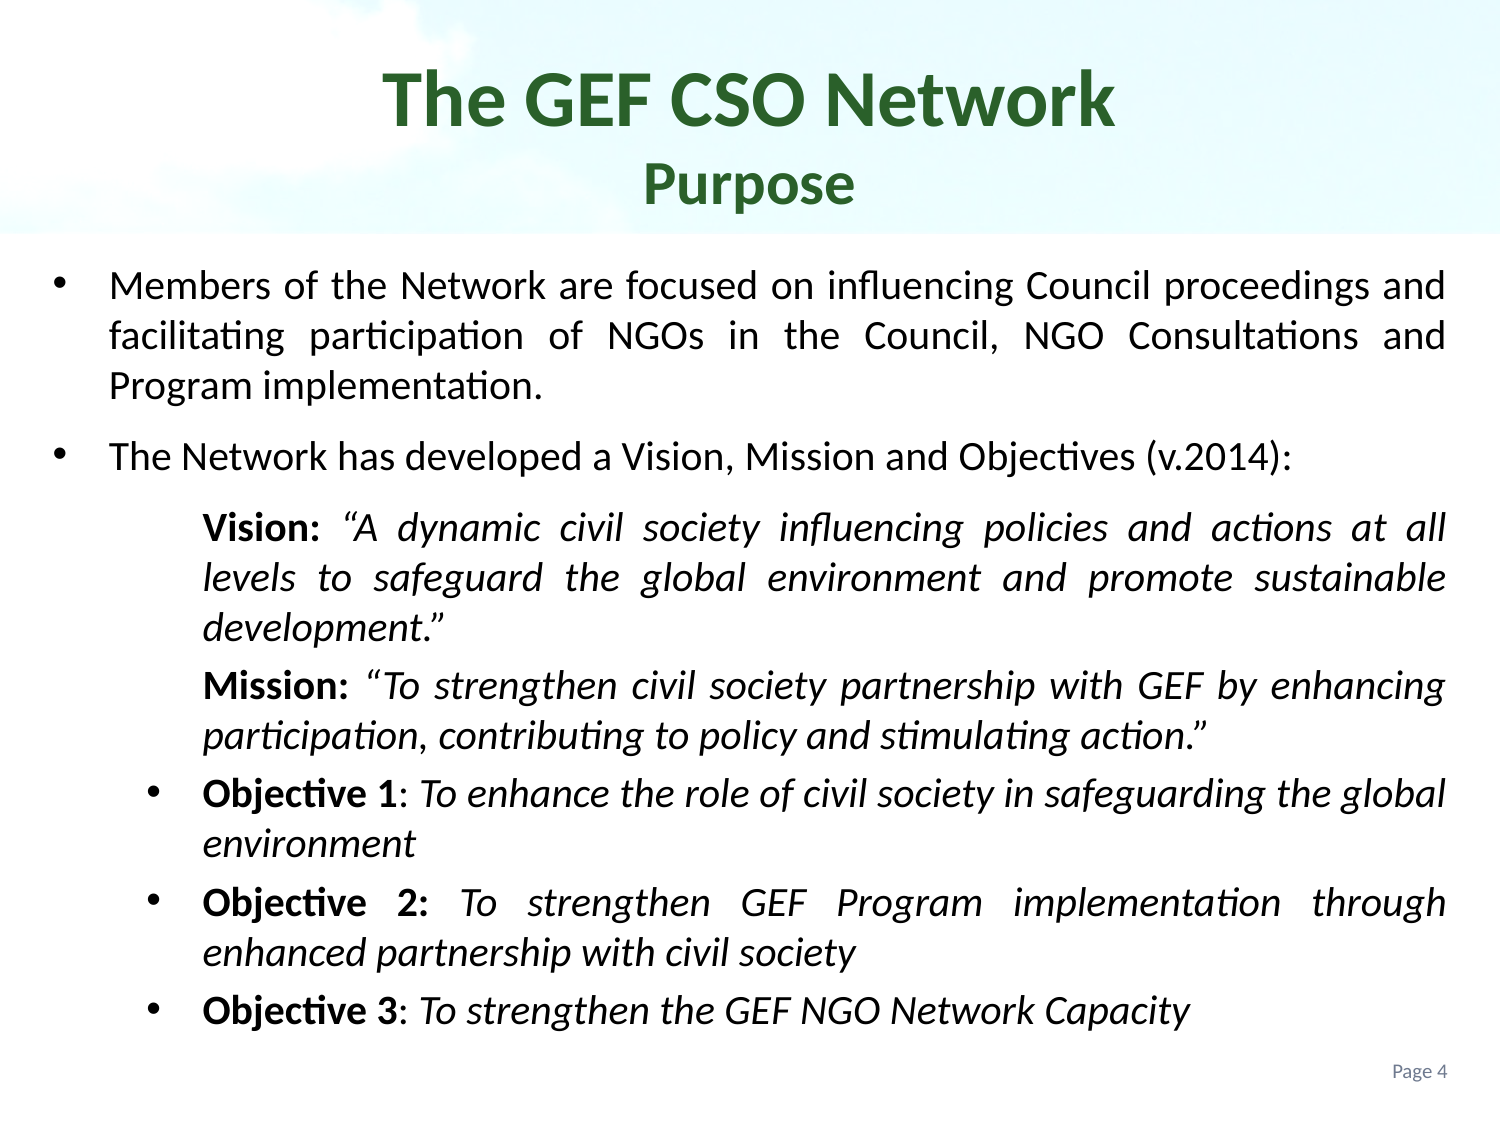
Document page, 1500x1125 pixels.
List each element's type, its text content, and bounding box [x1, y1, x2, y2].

list Members of the Network are focused on influencing Council proceedings and facilitating participation of NGOs in the Council, NGO Consultations and Program implementation. The Network has developed a Vision, Mission and Objectives (v.2014): Vision: “A dynamic civil society influencing policies and actions at all levels to safeguard the global environment and promote sustainable development.” Mission: “To strengthen civil society partnership with GEF by enhancing participation, contributing to policy and stimulating action.” Objective 1: To enhance the role of civil society in safeguarding the global environment Objective 2: To strengthen GEF Program implementation through enhanced partnership with civil society Objective 3: To strengthen the GEF NGO Network Capacity [37, 249, 1463, 1038]
title The GEF CSO Network Purpose [37, 37, 1463, 225]
